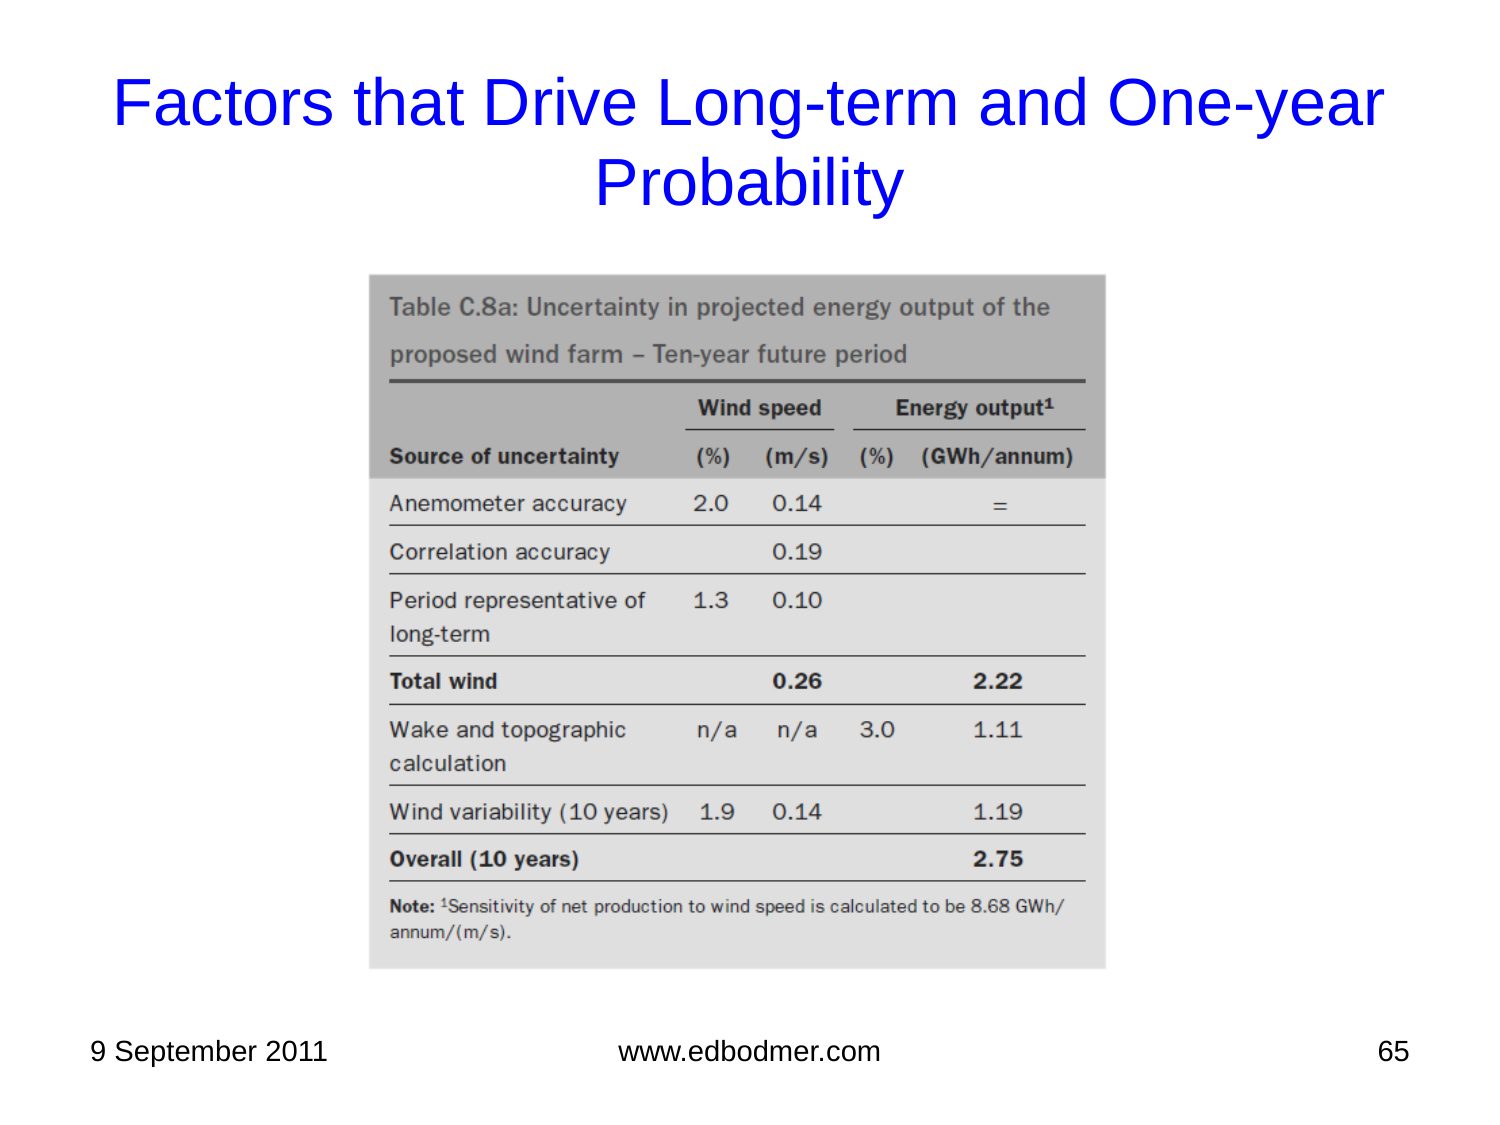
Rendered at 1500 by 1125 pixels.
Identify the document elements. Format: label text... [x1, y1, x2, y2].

footer www.edbodmer.com [512, 1024, 988, 1103]
title Factors that Drive Long-term and One-year Probability [74, 44, 1426, 233]
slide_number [74, 1024, 426, 1103]
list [365, 262, 1135, 1006]
slide_number 65 [1074, 1024, 1426, 1103]
